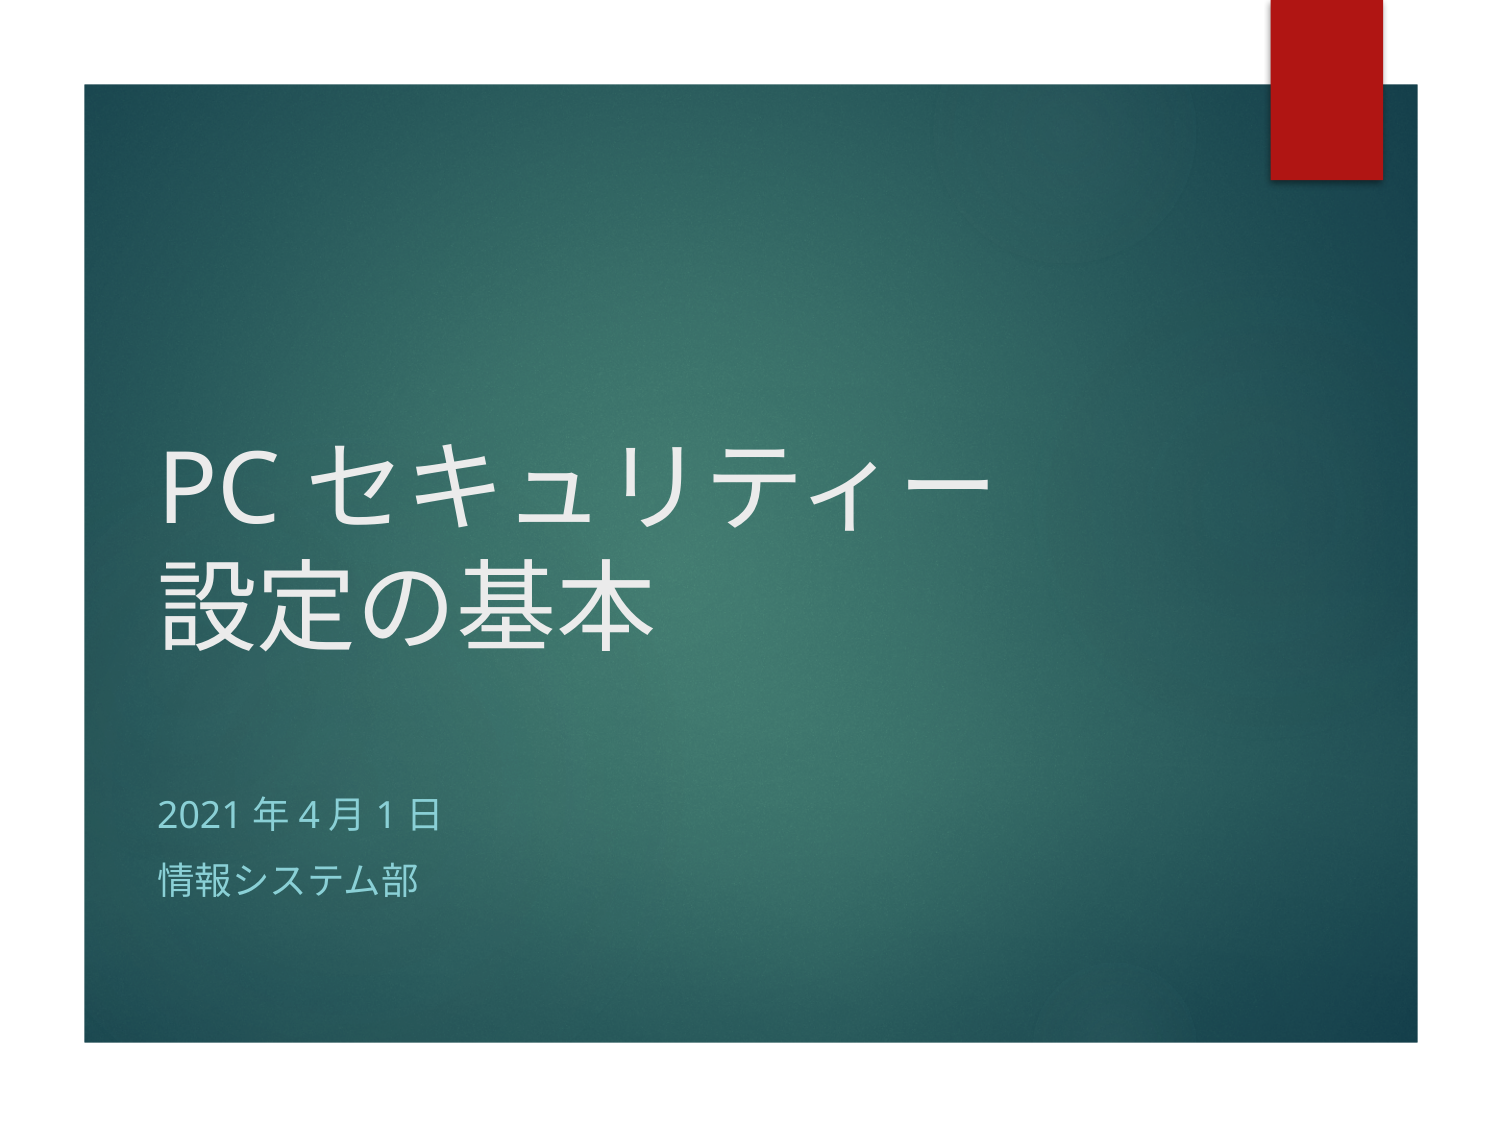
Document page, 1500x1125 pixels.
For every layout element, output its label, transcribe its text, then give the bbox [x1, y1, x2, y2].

subtitle 2021年4月1日 情報システム部 [142, 783, 1113, 925]
title PCセキュリティー設定の基本 [142, 251, 1113, 671]
